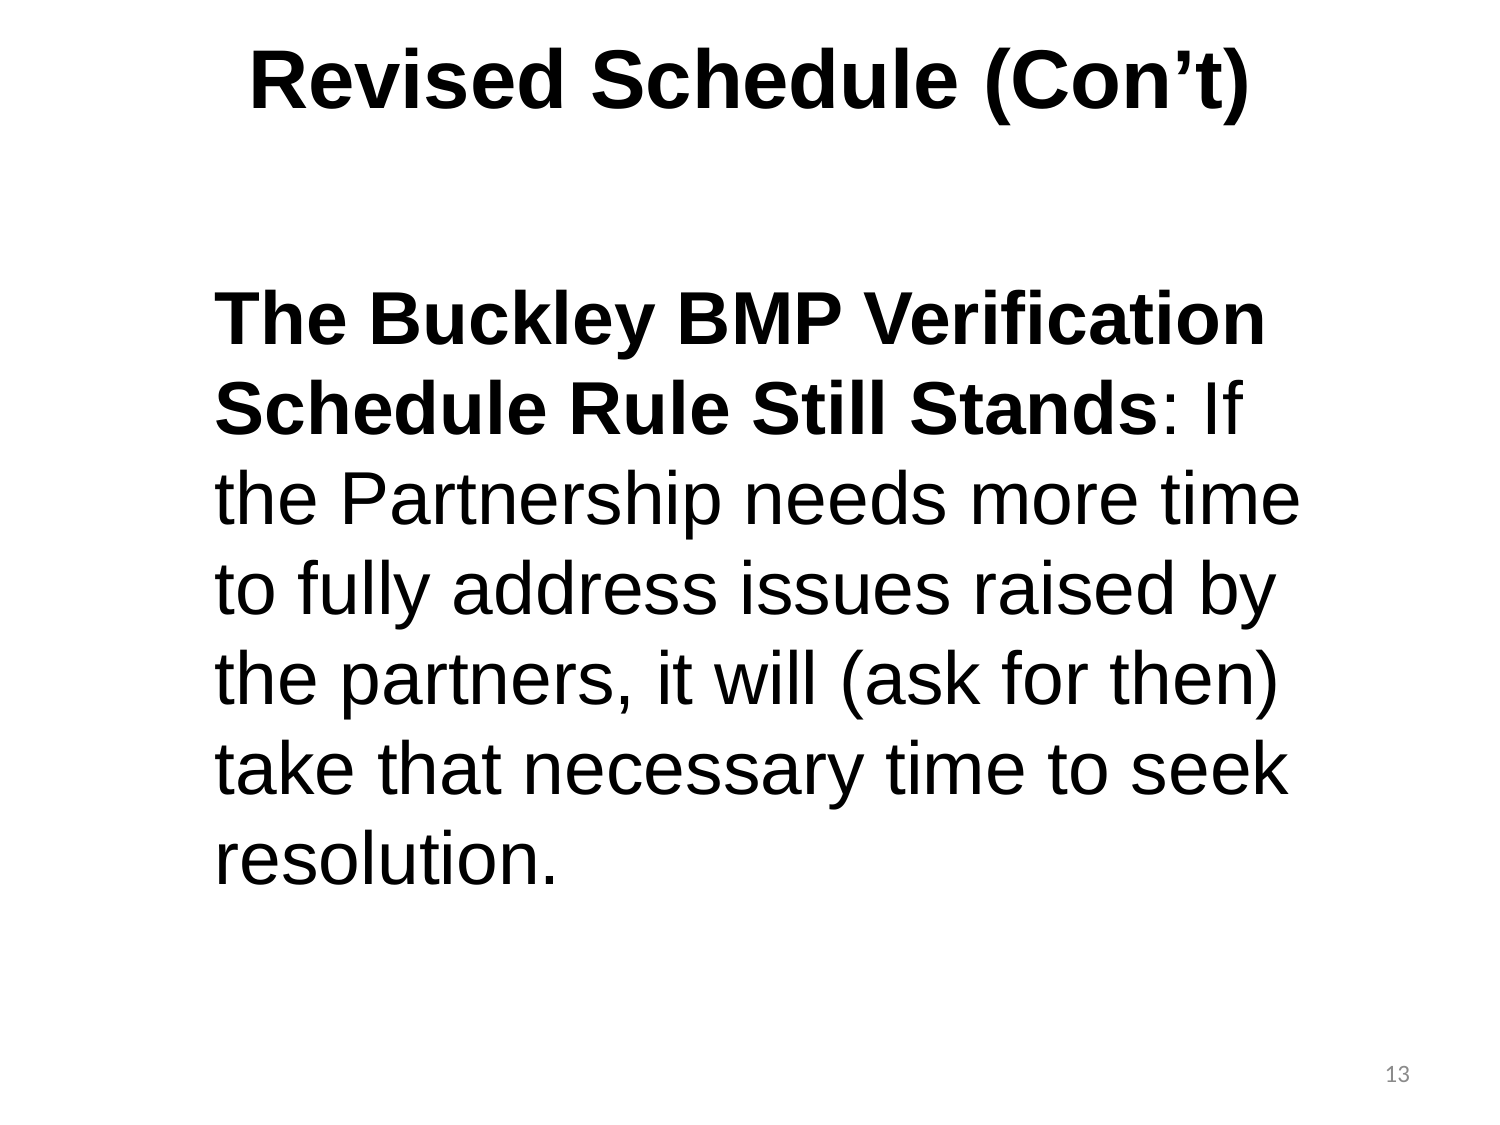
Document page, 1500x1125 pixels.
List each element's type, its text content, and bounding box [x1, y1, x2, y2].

text_box The Buckley BMP Verification Schedule Rule Still Stands: If the Partnership needs more time to fully address issues raised by the partners, it will (ask for then) take that necessary time to seek resolution. [199, 262, 1325, 908]
title Revised Schedule (Con’t) [75, 0, 1425, 150]
slide_number 13 [1074, 1042, 1425, 1103]
